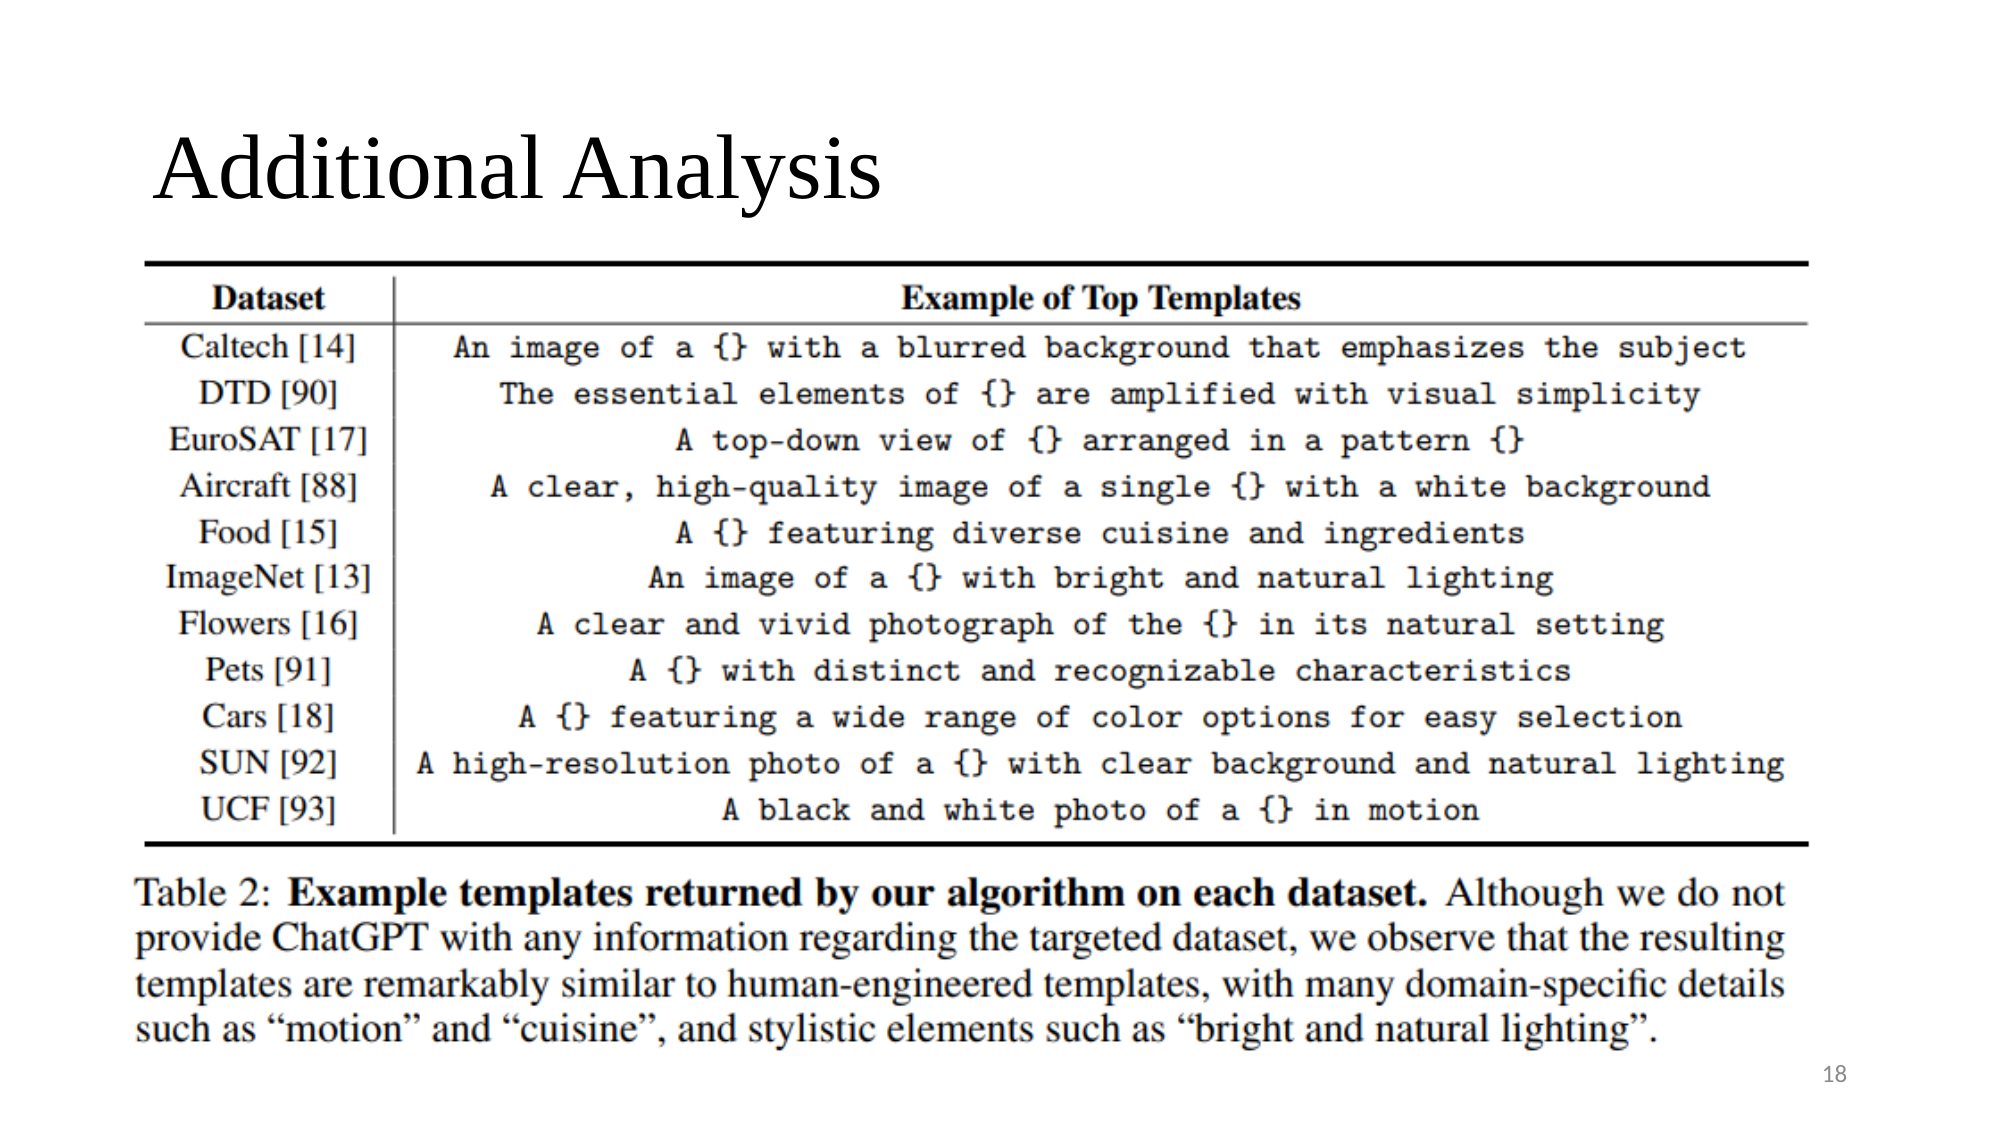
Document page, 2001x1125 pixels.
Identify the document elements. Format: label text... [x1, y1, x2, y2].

picture [119, 231, 1827, 1066]
slide_number 18 [1412, 1042, 1863, 1103]
title Additional Analysis [137, 59, 1863, 278]
